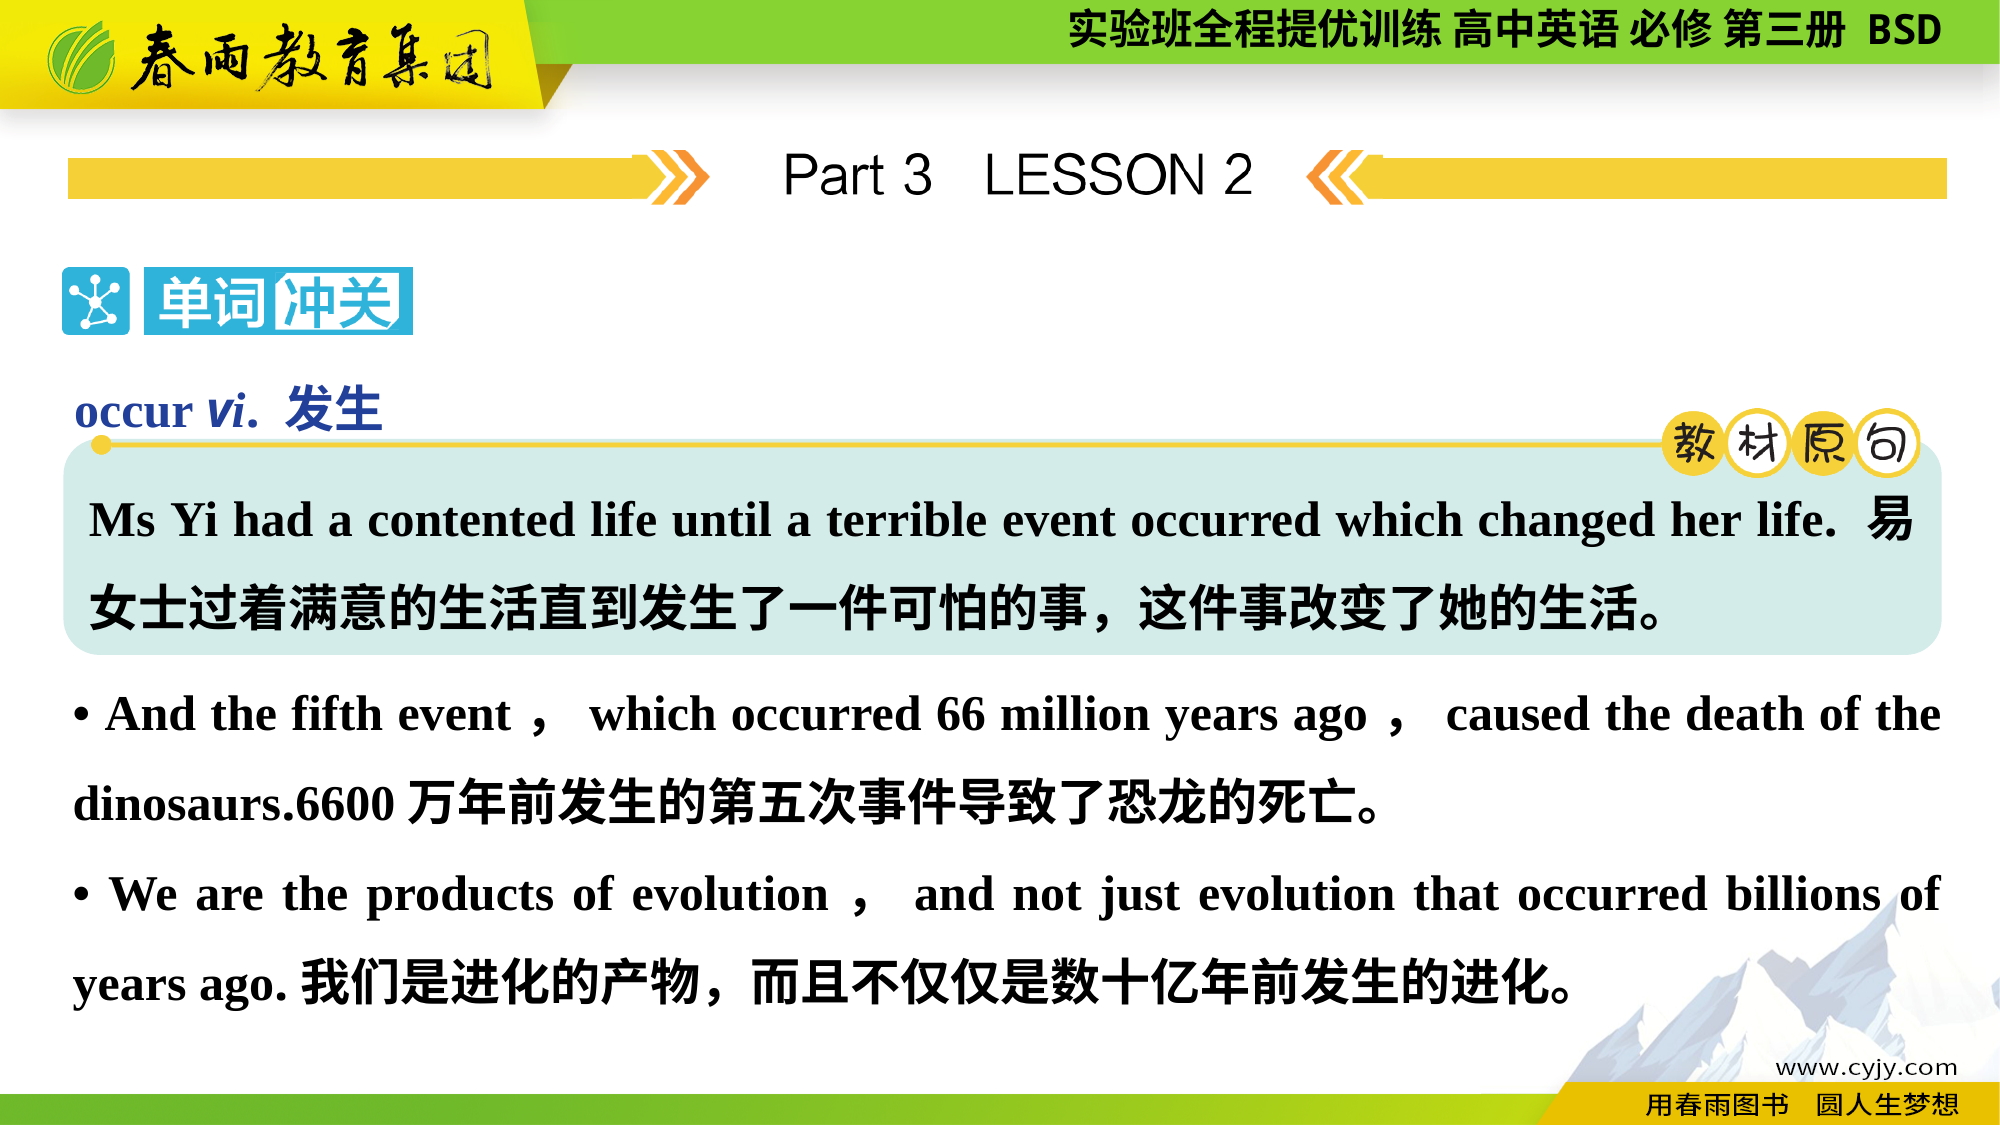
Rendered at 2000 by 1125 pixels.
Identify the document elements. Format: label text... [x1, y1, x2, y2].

text_box • And the fifth event，which occurred 66 million years ago，caused the death of the dinosaurs.6600万年前发生的第五次事件导致了恐龙的死亡。 • We are the products of evolution，and not just evolution that occurred billions of years ago.我们是进化的产物，而且不仅仅是数十亿年前发生的进化。 [57, 643, 1957, 1018]
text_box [90, 408, 1921, 508]
text_box Ms Yi had a contented life until a terrible event occurred which changed her life. 易女士过着满意的生活直到发生了一件可怕的事，这件事改变了她的生活。 [63, 446, 1942, 643]
picture [0, 0, 2000, 1125]
list occur vi. 发生 [59, 339, 1944, 446]
